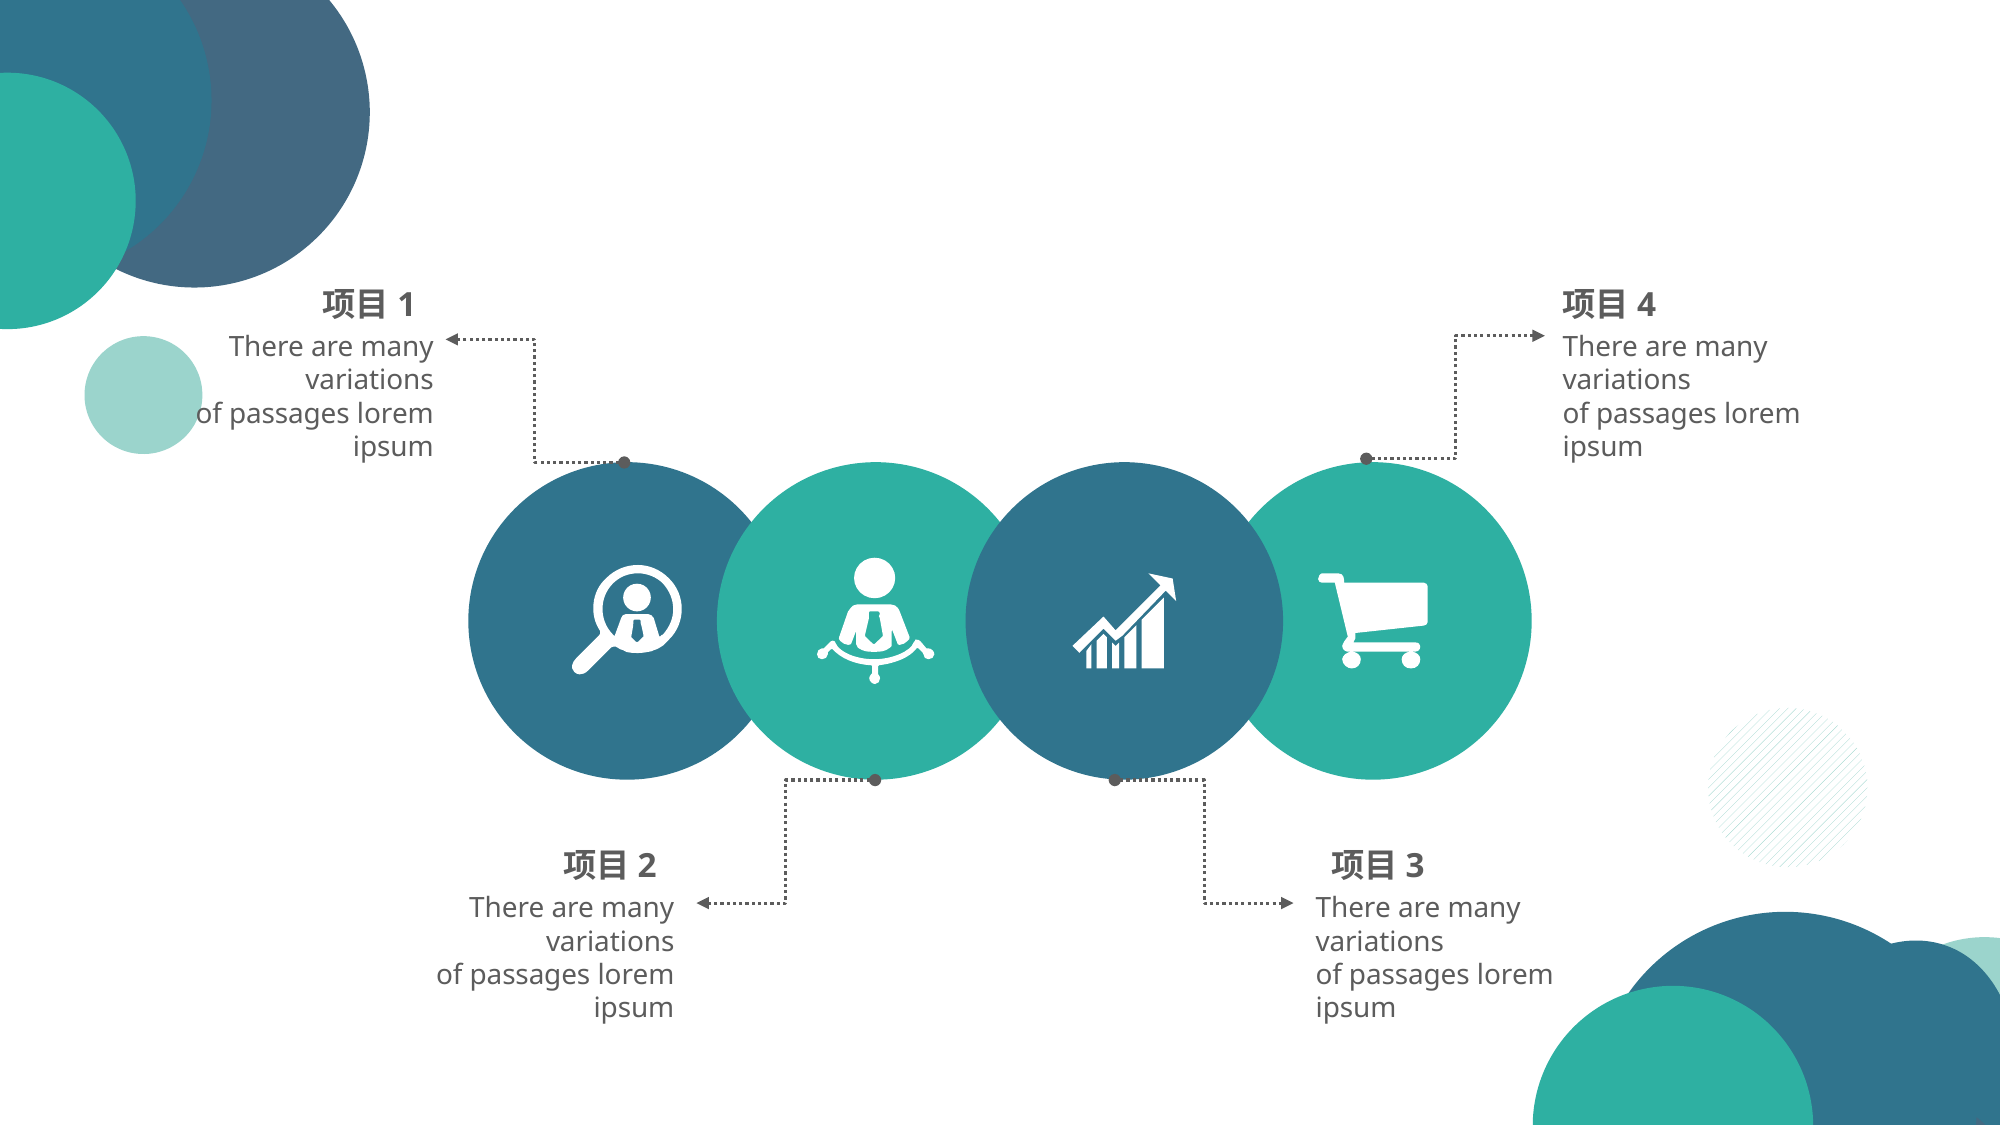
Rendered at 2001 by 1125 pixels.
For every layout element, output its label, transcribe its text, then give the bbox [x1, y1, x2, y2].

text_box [1114, 780, 1294, 904]
text_box 项目3 There are many variations of passages lorem ipsum [1315, 844, 1439, 1024]
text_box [696, 780, 876, 904]
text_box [445, 339, 625, 463]
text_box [1366, 335, 1545, 459]
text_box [1072, 573, 1177, 669]
text_box 项目1 There are many variations of passages lorem ipsum [121, 283, 434, 463]
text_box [0, 0, 409, 330]
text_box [816, 557, 935, 684]
text_box 项目2 There are many variations of passages lorem ipsum [362, 844, 675, 1024]
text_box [570, 564, 687, 675]
text_box [1318, 573, 1428, 669]
text_box 项目4 There are many variations of passages lorem ipsum [1562, 283, 1875, 463]
text_box [716, 462, 1000, 780]
text_box [1249, 462, 1532, 780]
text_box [1439, 843, 2000, 1125]
text_box [965, 462, 1284, 780]
text_box [468, 462, 751, 780]
